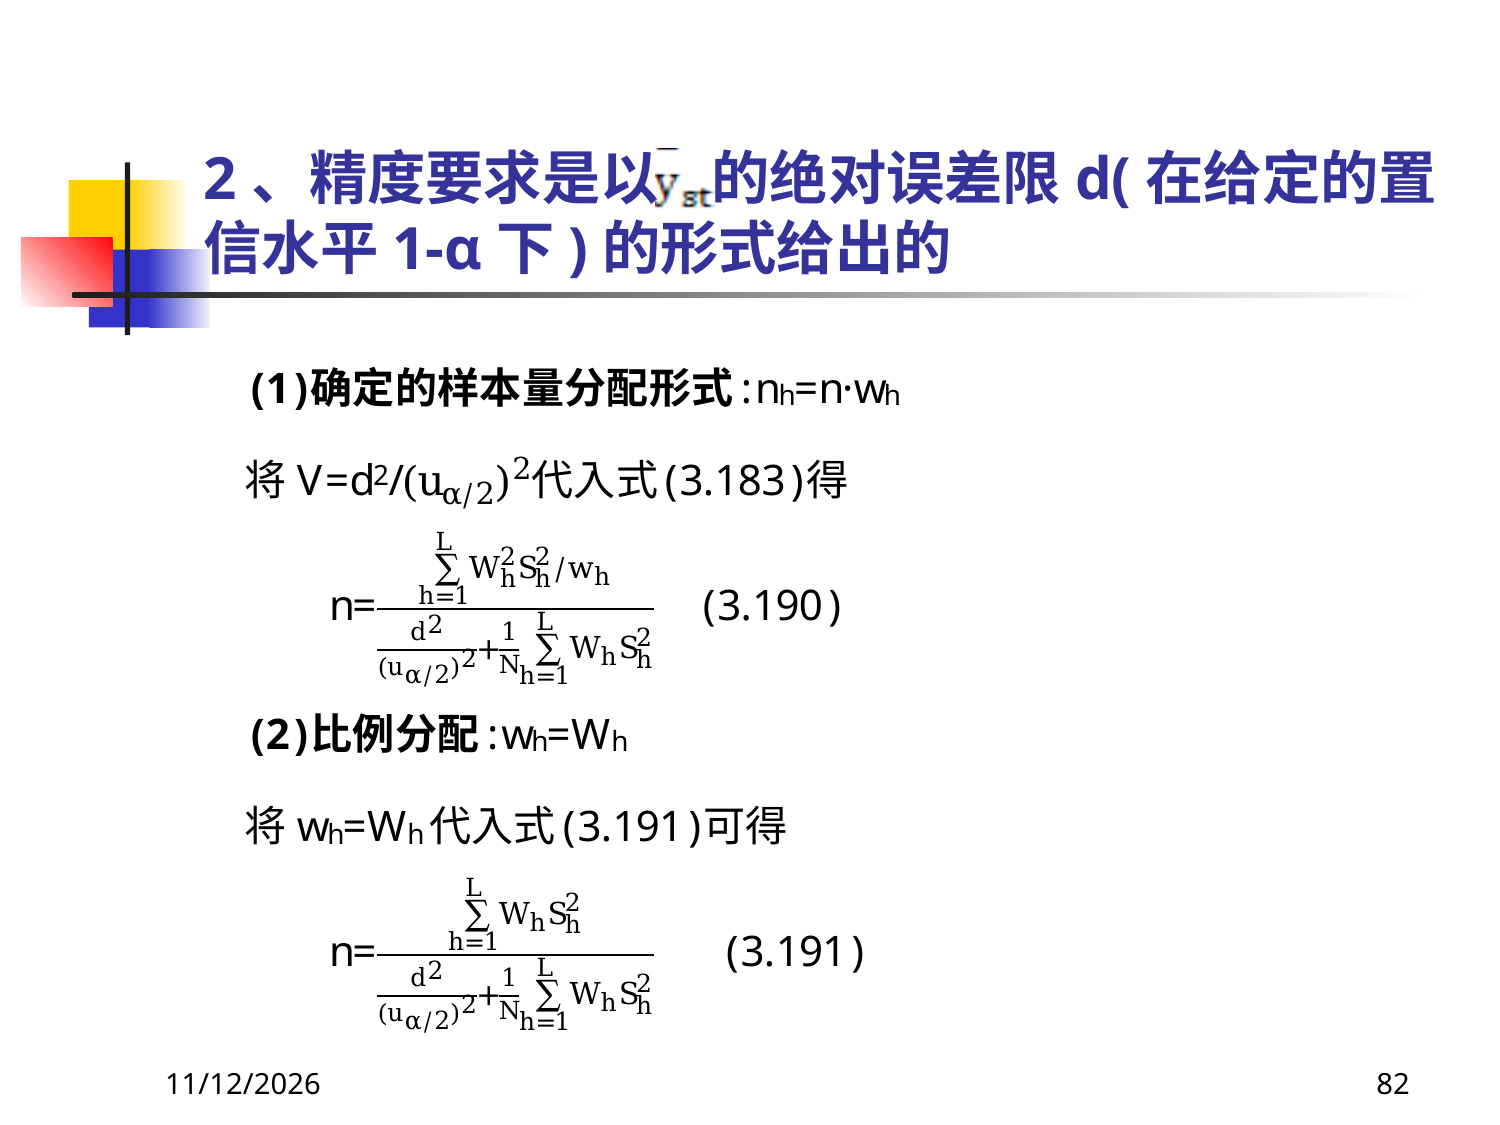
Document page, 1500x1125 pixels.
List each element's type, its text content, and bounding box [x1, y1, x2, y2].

picture [655, 148, 715, 212]
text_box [159, 342, 1388, 1036]
slide_number 82 [1112, 1037, 1426, 1113]
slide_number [149, 1037, 463, 1113]
title 2、精度要求是以 的绝对误差限d(在给定的置信水平1-α下)的形式给出的 [188, 101, 1468, 289]
